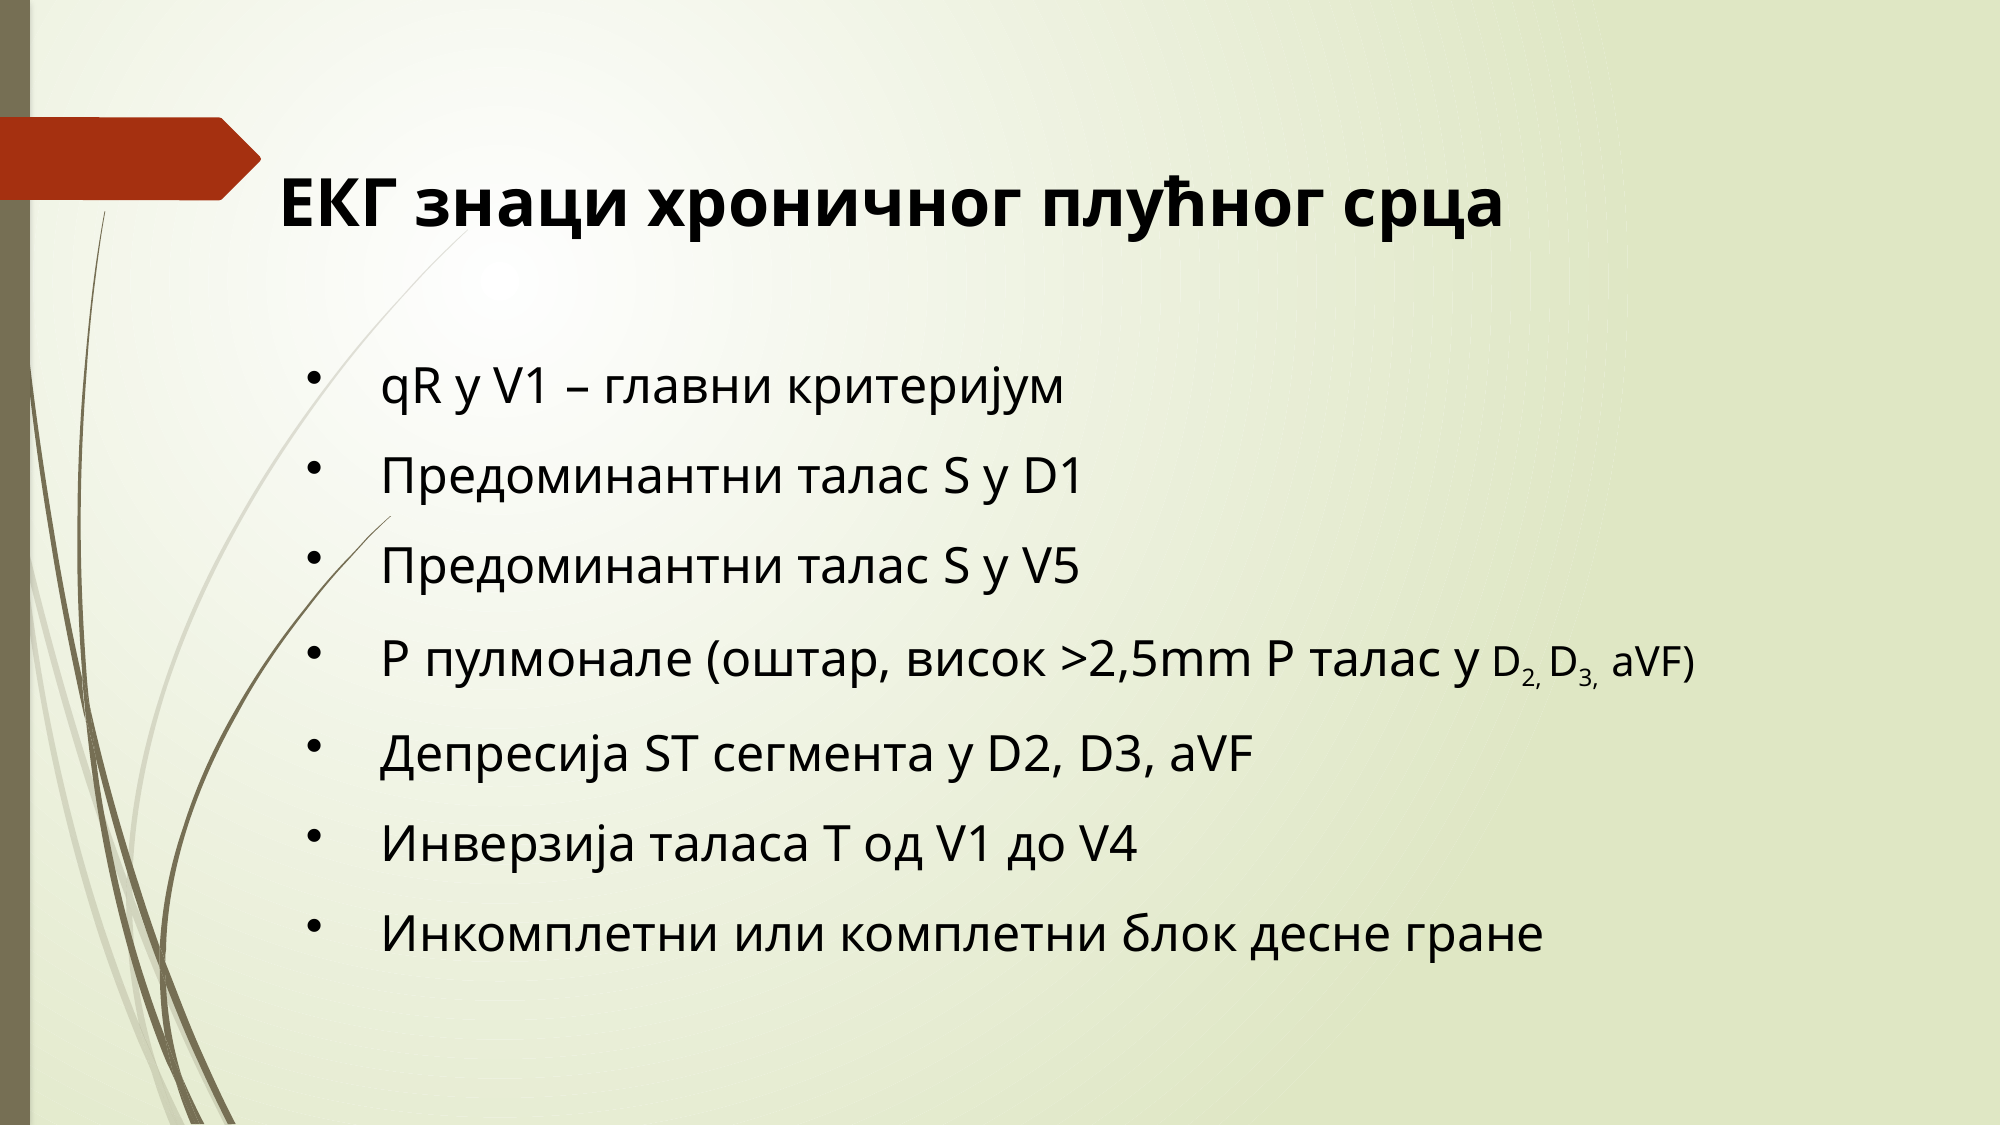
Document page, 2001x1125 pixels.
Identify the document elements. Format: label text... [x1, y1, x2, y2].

text_box qR у V1 – главни критеријум Предоминантни талас S у D1 Предоминантни талас S у V5 P пулмонале (оштар, висок >2,5mm P талас у D2, D3, аVF) Депресија SТ сегмента у D2, D3, аVF Инверзија таласа Т од V1 до V4 Инкомплетни или комплетни блок десне гране [291, 316, 1710, 969]
text_box ЕКГ знаци хроничног плућног срца [263, 152, 1522, 247]
